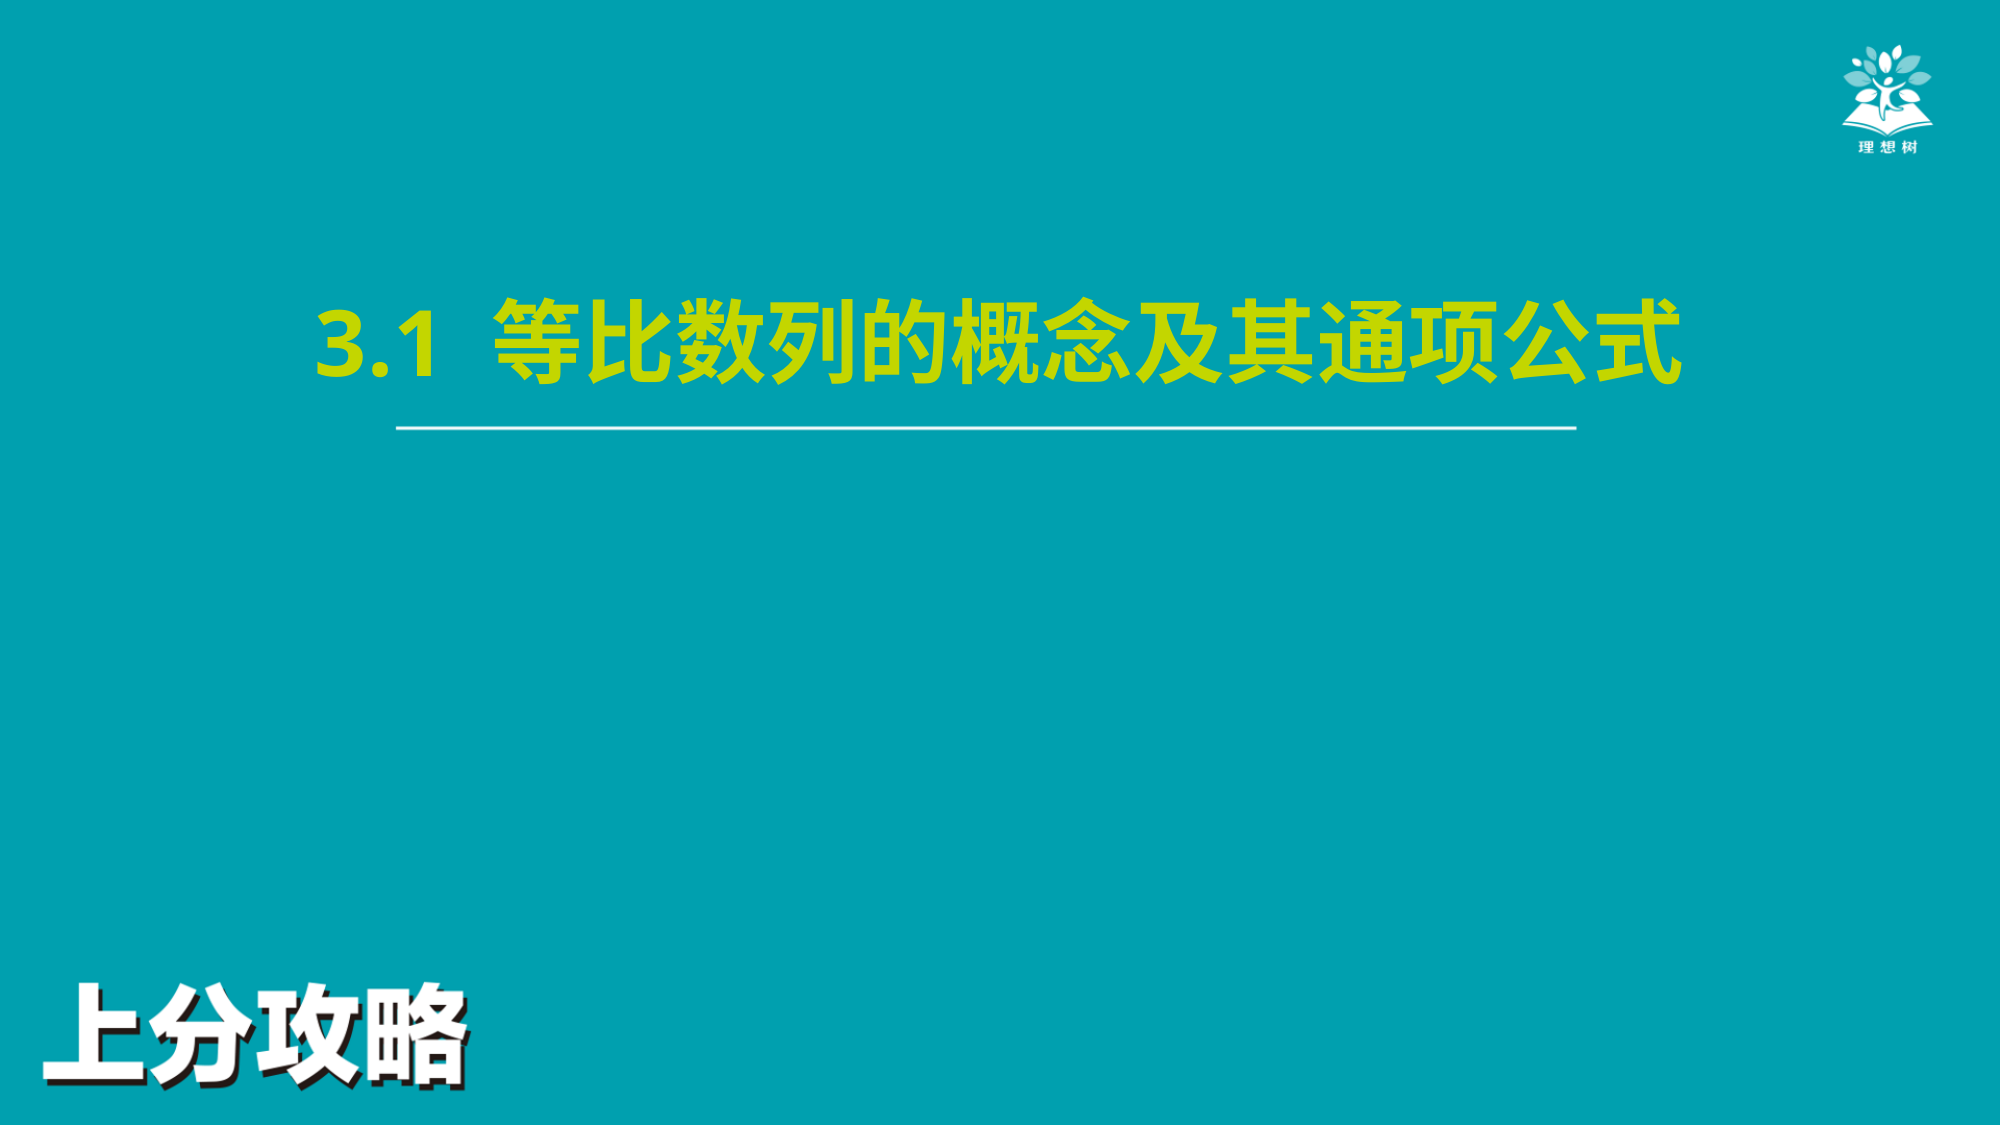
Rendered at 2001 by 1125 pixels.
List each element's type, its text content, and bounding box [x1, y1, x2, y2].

picture [0, 413, 2000, 1125]
picture [0, 0, 2000, 265]
text_box 3.1 等比数列的概念及其通项公式 [0, 265, 2000, 413]
